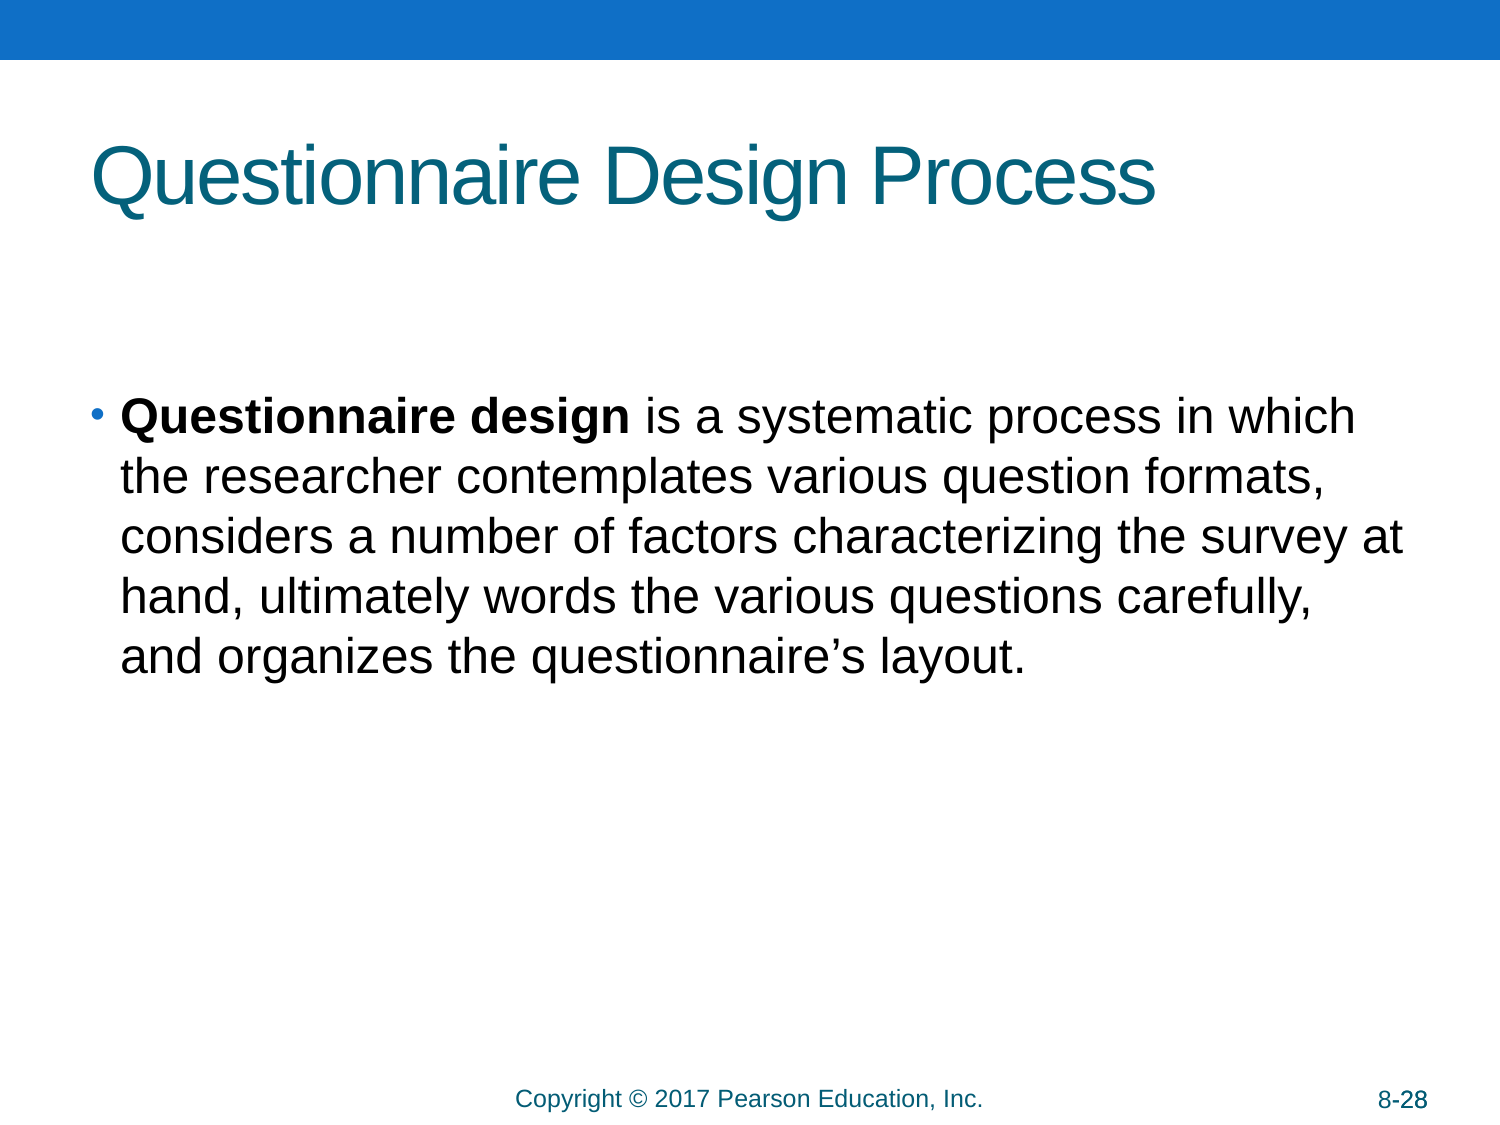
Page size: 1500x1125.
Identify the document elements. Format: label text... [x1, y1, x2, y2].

title Questionnaire Design Process [75, 90, 1425, 253]
list Questionnaire design is a systematic process in which the researcher contemplates various question formats, considers a number of factors characterizing the survey at hand, ultimately words the various questions carefully, and organizes the questionnaire’s layout. [75, 376, 1425, 1125]
